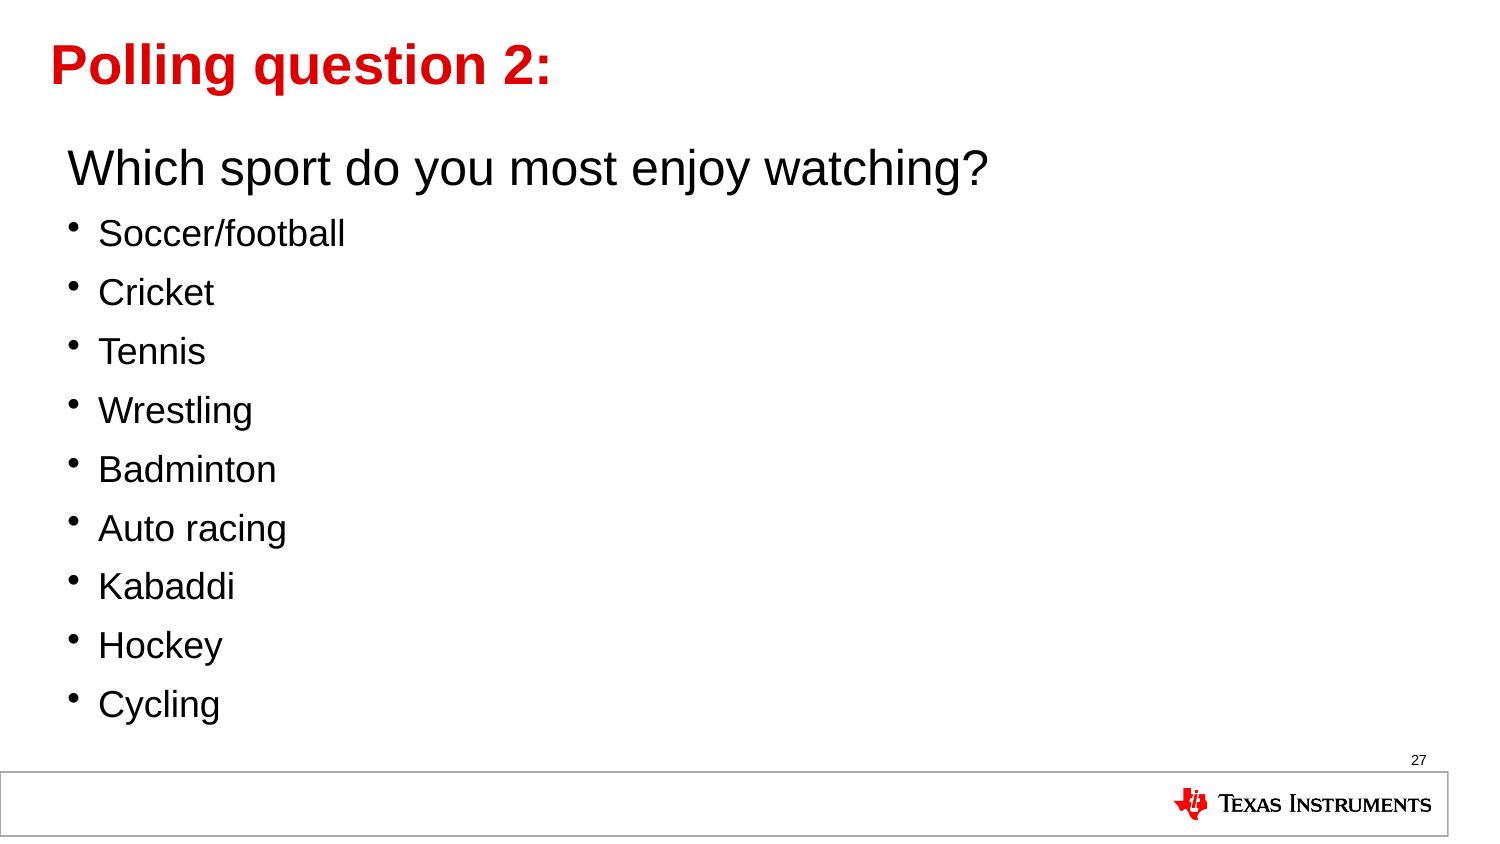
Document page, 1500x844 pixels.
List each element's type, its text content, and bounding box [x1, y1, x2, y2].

list Which sport do you most enjoy watching? Soccer/football Cricket Tennis Wrestling Badminton Auto racing Kabaddi Hockey Cycling [54, 128, 1444, 738]
title Polling question 2: [37, 17, 1426, 119]
slide_number 27 [1089, 744, 1440, 770]
picture [1174, 788, 1431, 820]
